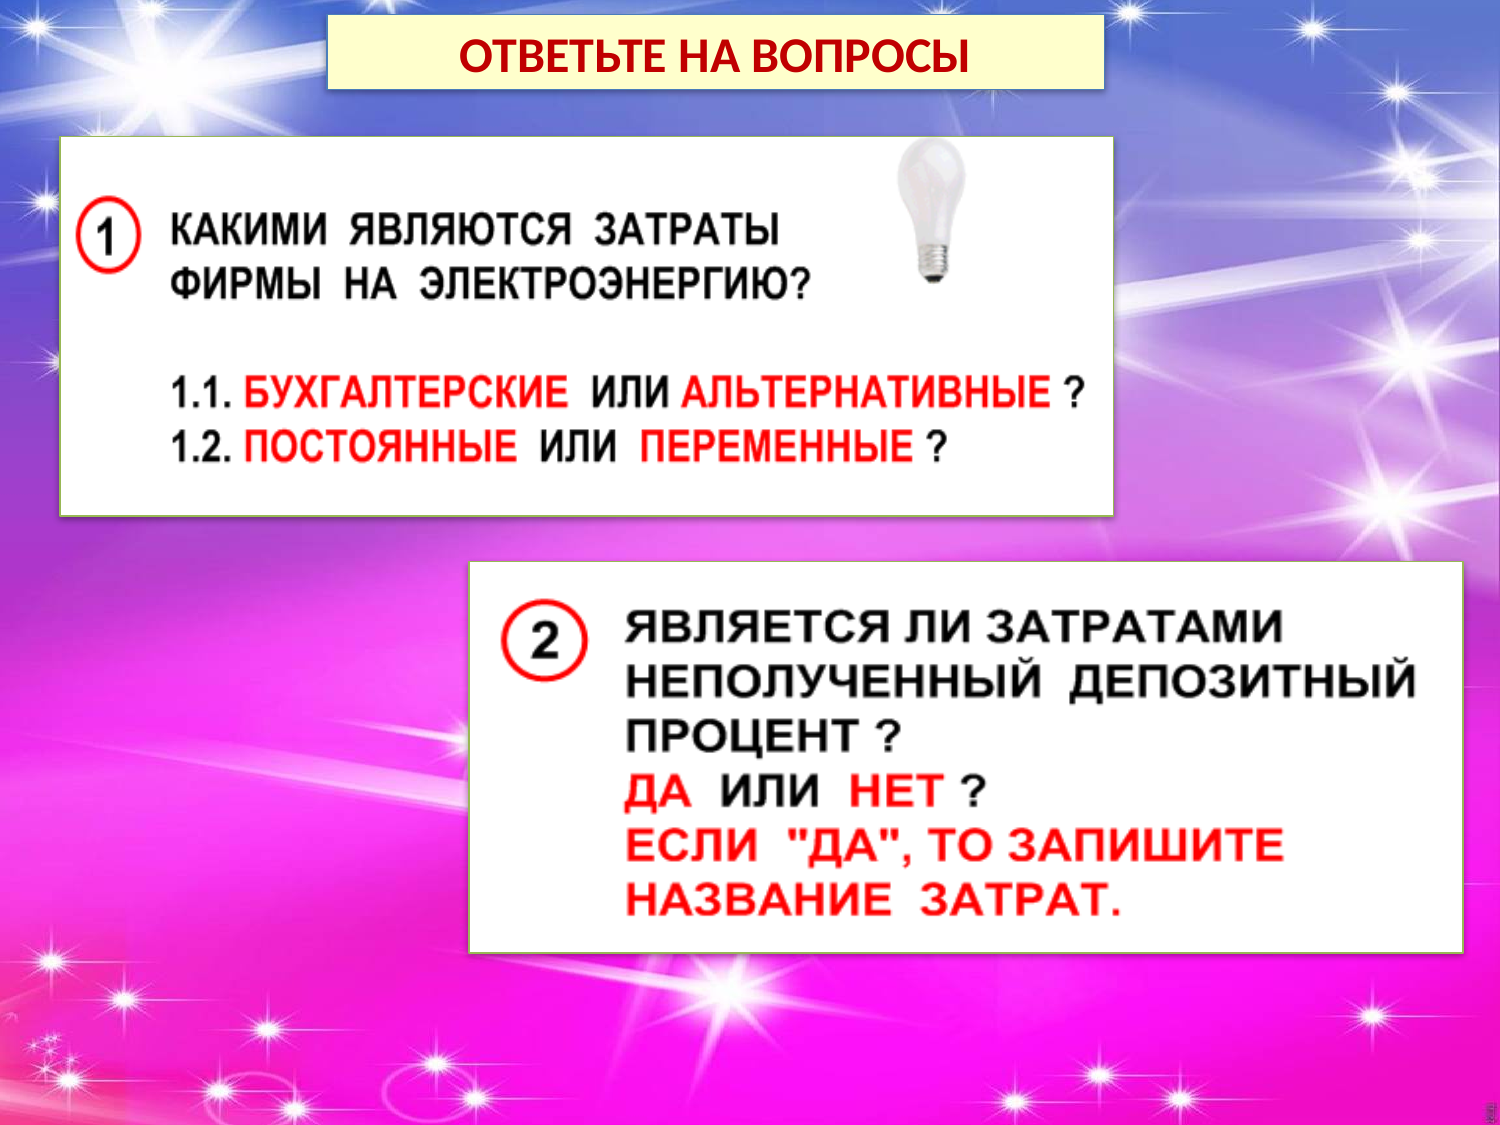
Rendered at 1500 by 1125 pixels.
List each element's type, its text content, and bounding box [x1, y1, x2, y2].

picture [0, 0, 1500, 1125]
text_box ОТВЕТЬТЕ НА ВОПРОСЫ [326, 14, 1105, 90]
